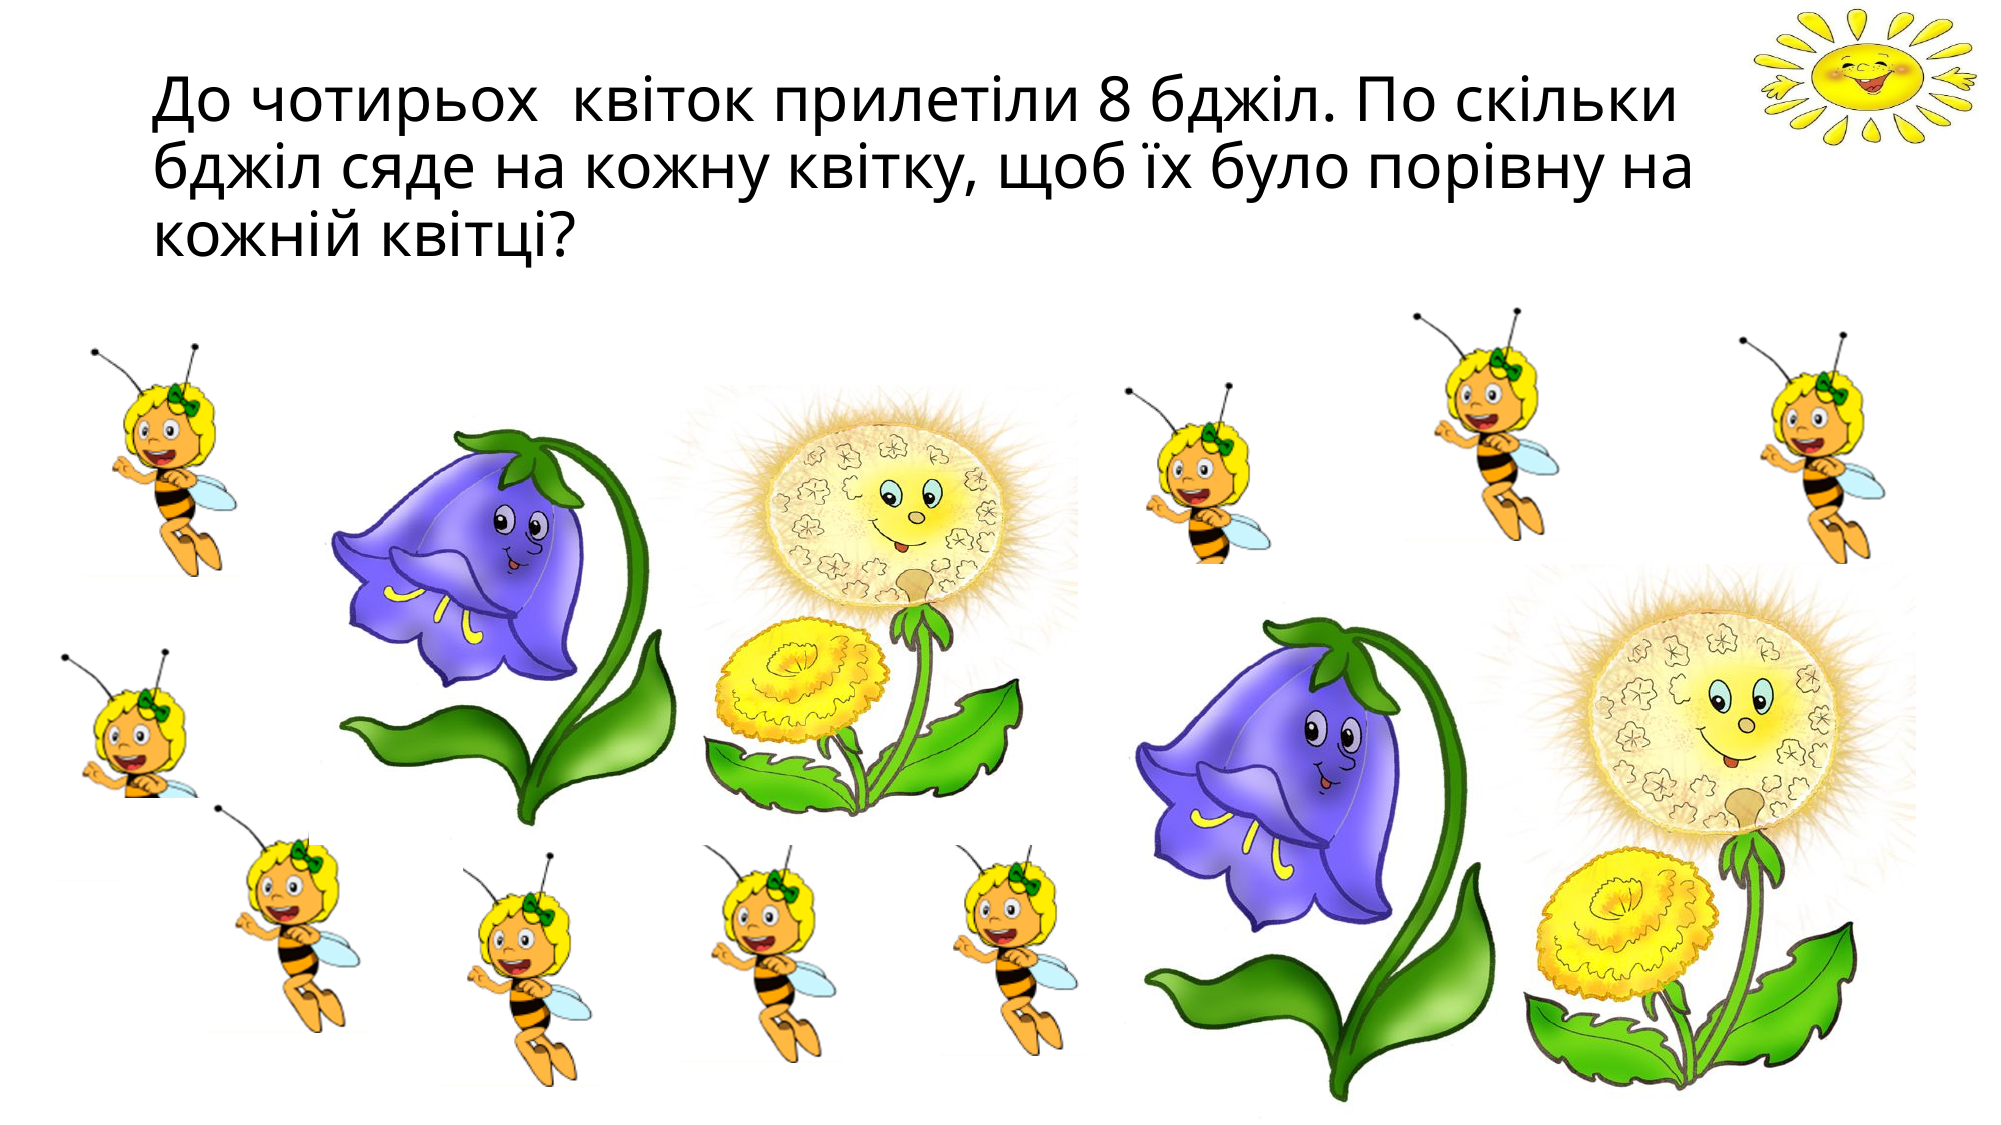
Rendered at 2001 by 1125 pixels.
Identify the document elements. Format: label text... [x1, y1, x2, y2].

title До чотирьох квіток прилетіли 8 бджіл. По скільки бджіл сяде на кожну квітку, щоб їх було порівну на кожній квітці? [137, 59, 1863, 278]
picture [0, 306, 1988, 1125]
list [1749, 6, 1988, 148]
